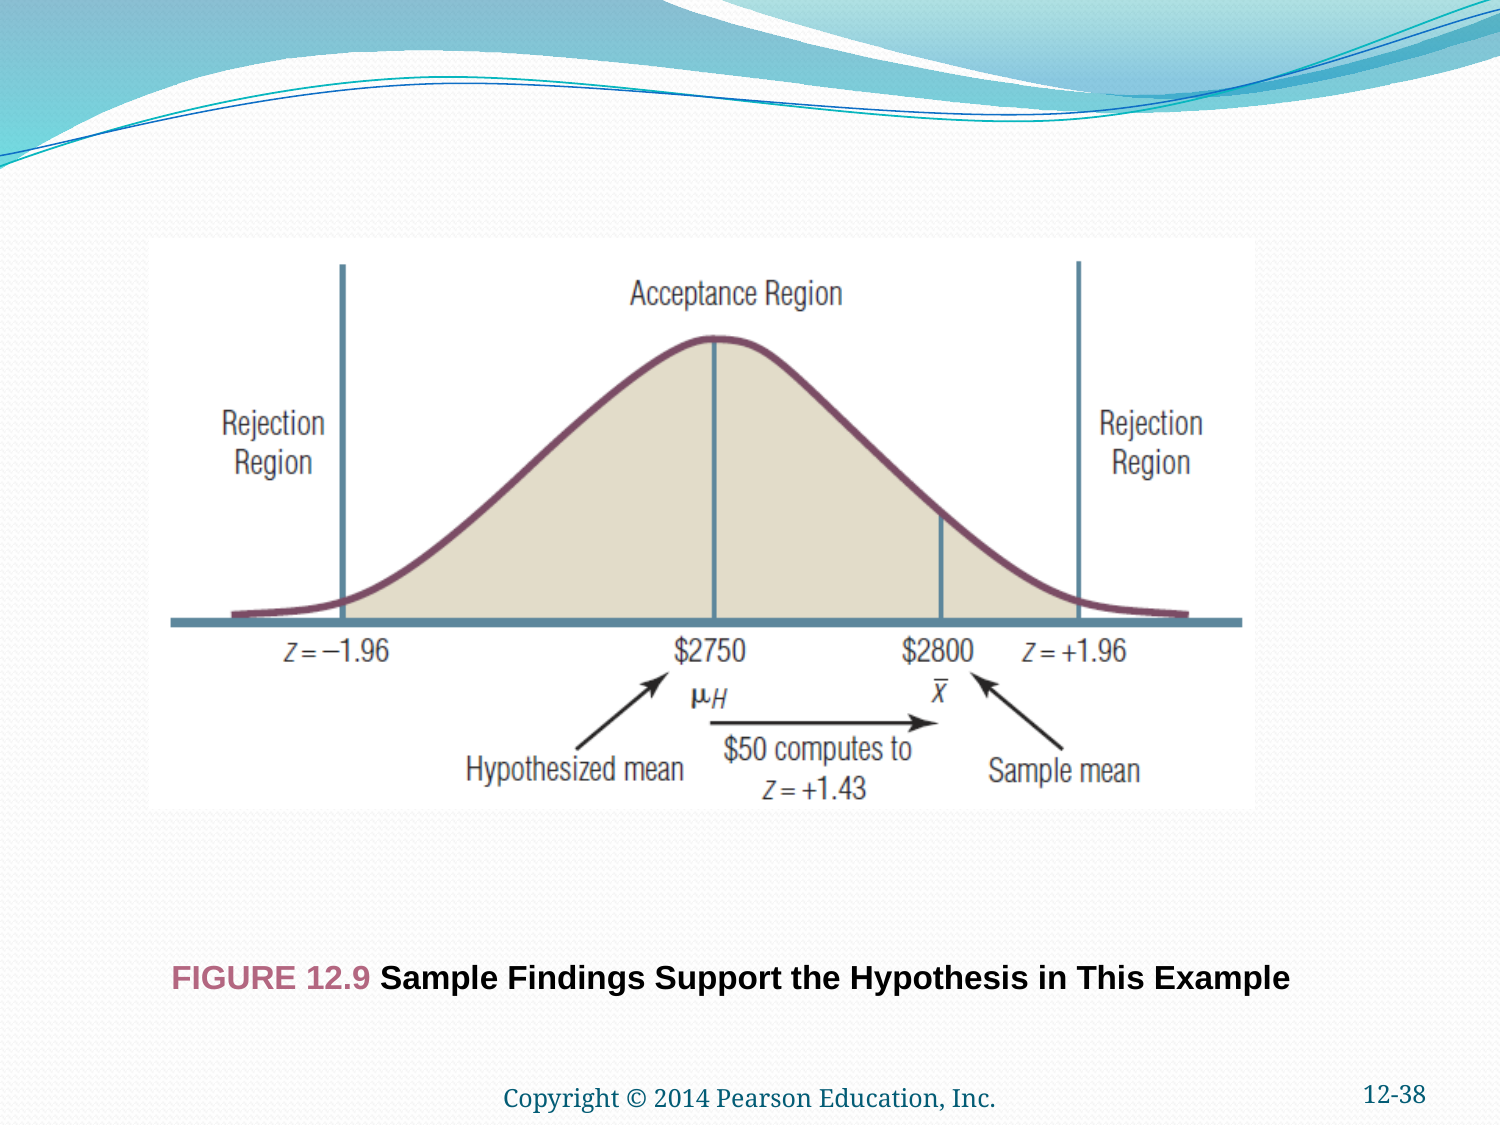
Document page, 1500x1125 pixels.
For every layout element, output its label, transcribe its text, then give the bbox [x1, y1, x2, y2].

title FIGURE 12.9 Sample Findings Support the Hypothesis in This Example [171, 808, 1350, 997]
picture [149, 238, 1255, 810]
